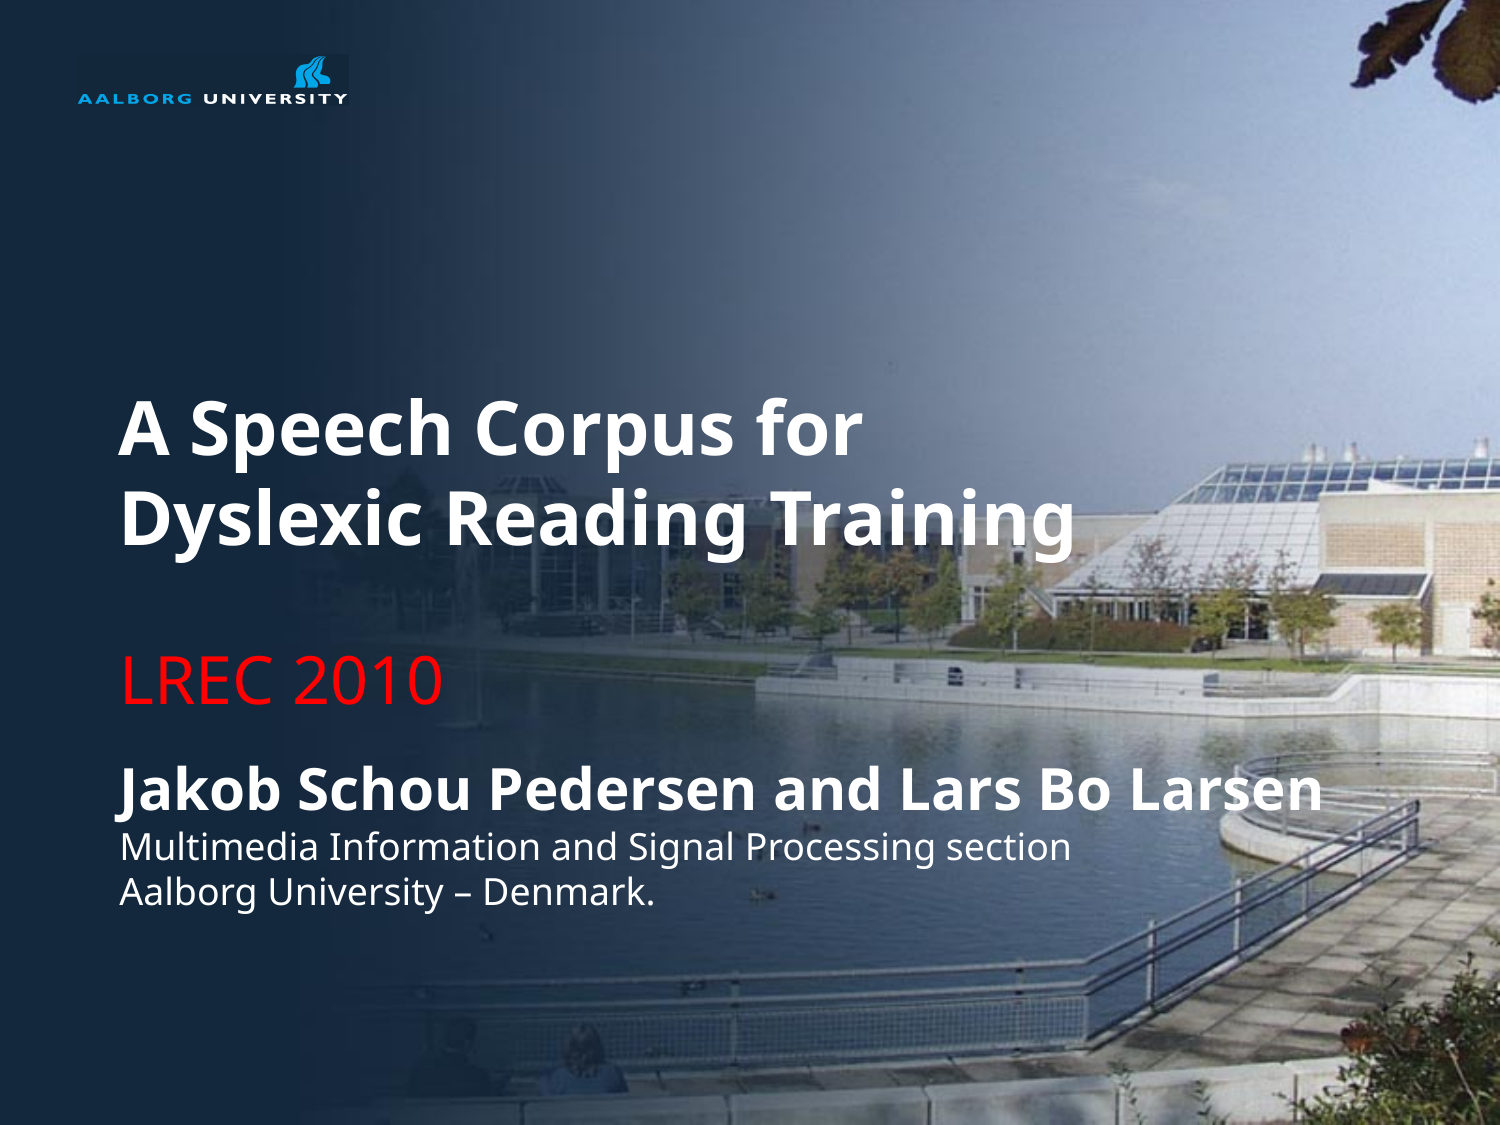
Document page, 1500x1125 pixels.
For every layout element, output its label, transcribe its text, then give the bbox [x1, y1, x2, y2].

subtitle LREC 2010 Jakob Schou Pedersen and Lars Bo Larsen Multimedia Information and Signal Processing section Aalborg University – Denmark. [113, 636, 1500, 926]
picture [0, 0, 1500, 1125]
title A Speech Corpus for Dyslexic Reading Training [112, 349, 1388, 591]
